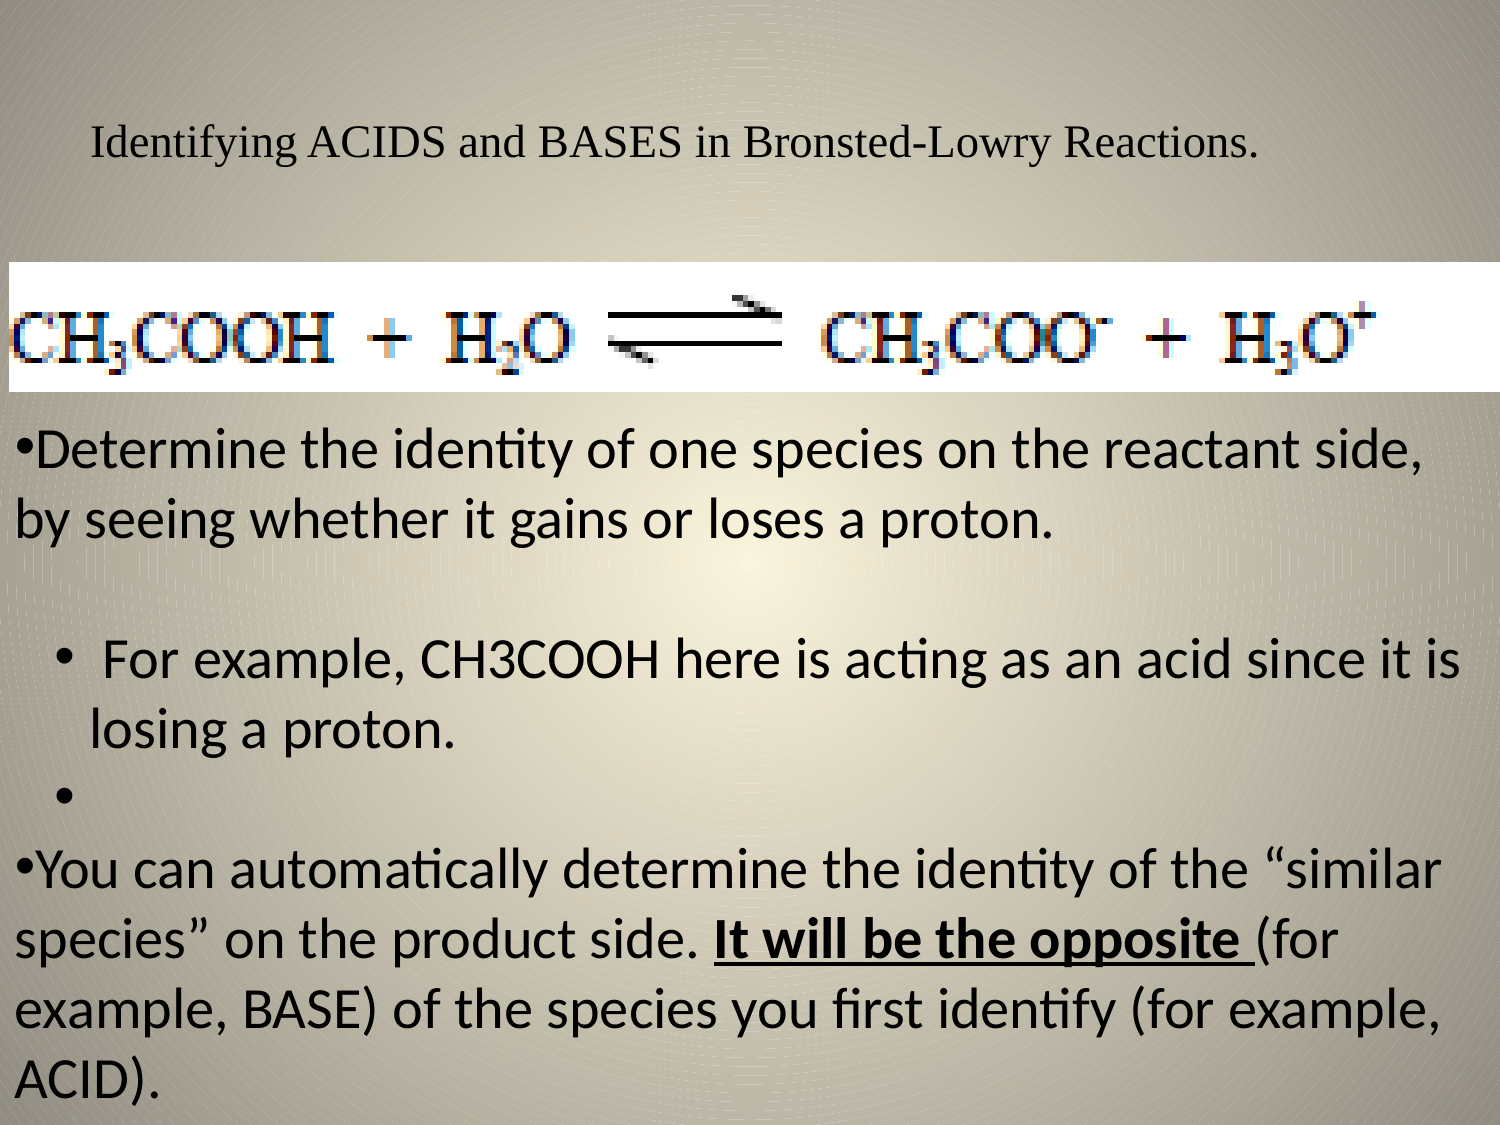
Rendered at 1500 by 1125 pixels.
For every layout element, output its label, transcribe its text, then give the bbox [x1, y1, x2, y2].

title Identifying ACIDS and BASES in Bronsted-Lowry Reactions. [75, 45, 1425, 233]
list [9, 262, 1500, 392]
text_box Determine the identity of one species on the reactant side, by seeing whether it gains or loses a proton. For example, CH3COOH here is acting as an acid since it is losing a proton. You can automatically determine the identity of the “similar species” on the product side. It will be the opposite (for example, BASE) of the species you first identify (for example, ACID). [0, 402, 1500, 1118]
